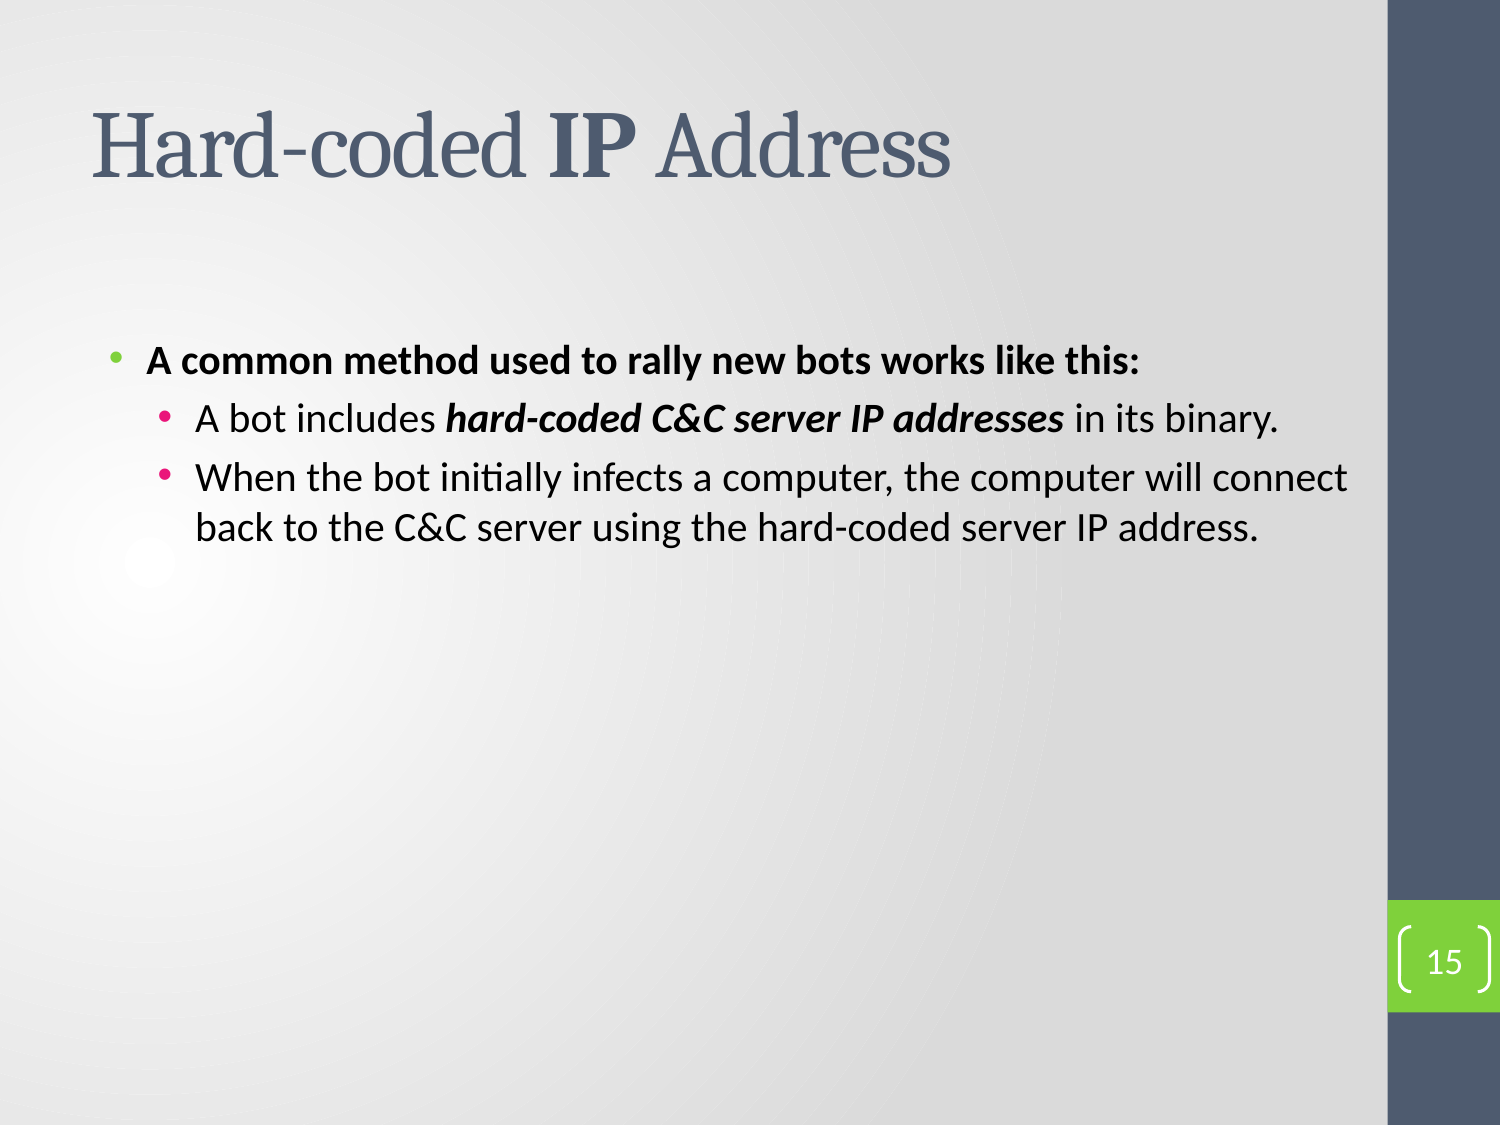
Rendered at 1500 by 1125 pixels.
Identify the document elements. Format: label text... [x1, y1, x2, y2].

title Hard-coded IP Address [75, 45, 1325, 233]
slide_number 15 [1397, 925, 1492, 994]
list A common method used to rally new bots works like this: A bot includes hard-coded C&C server IP addresses in its binary. When the bot initially infects a computer, the computer will connect back to the C&C server using the hard-coded server IP address. [75, 324, 1425, 964]
